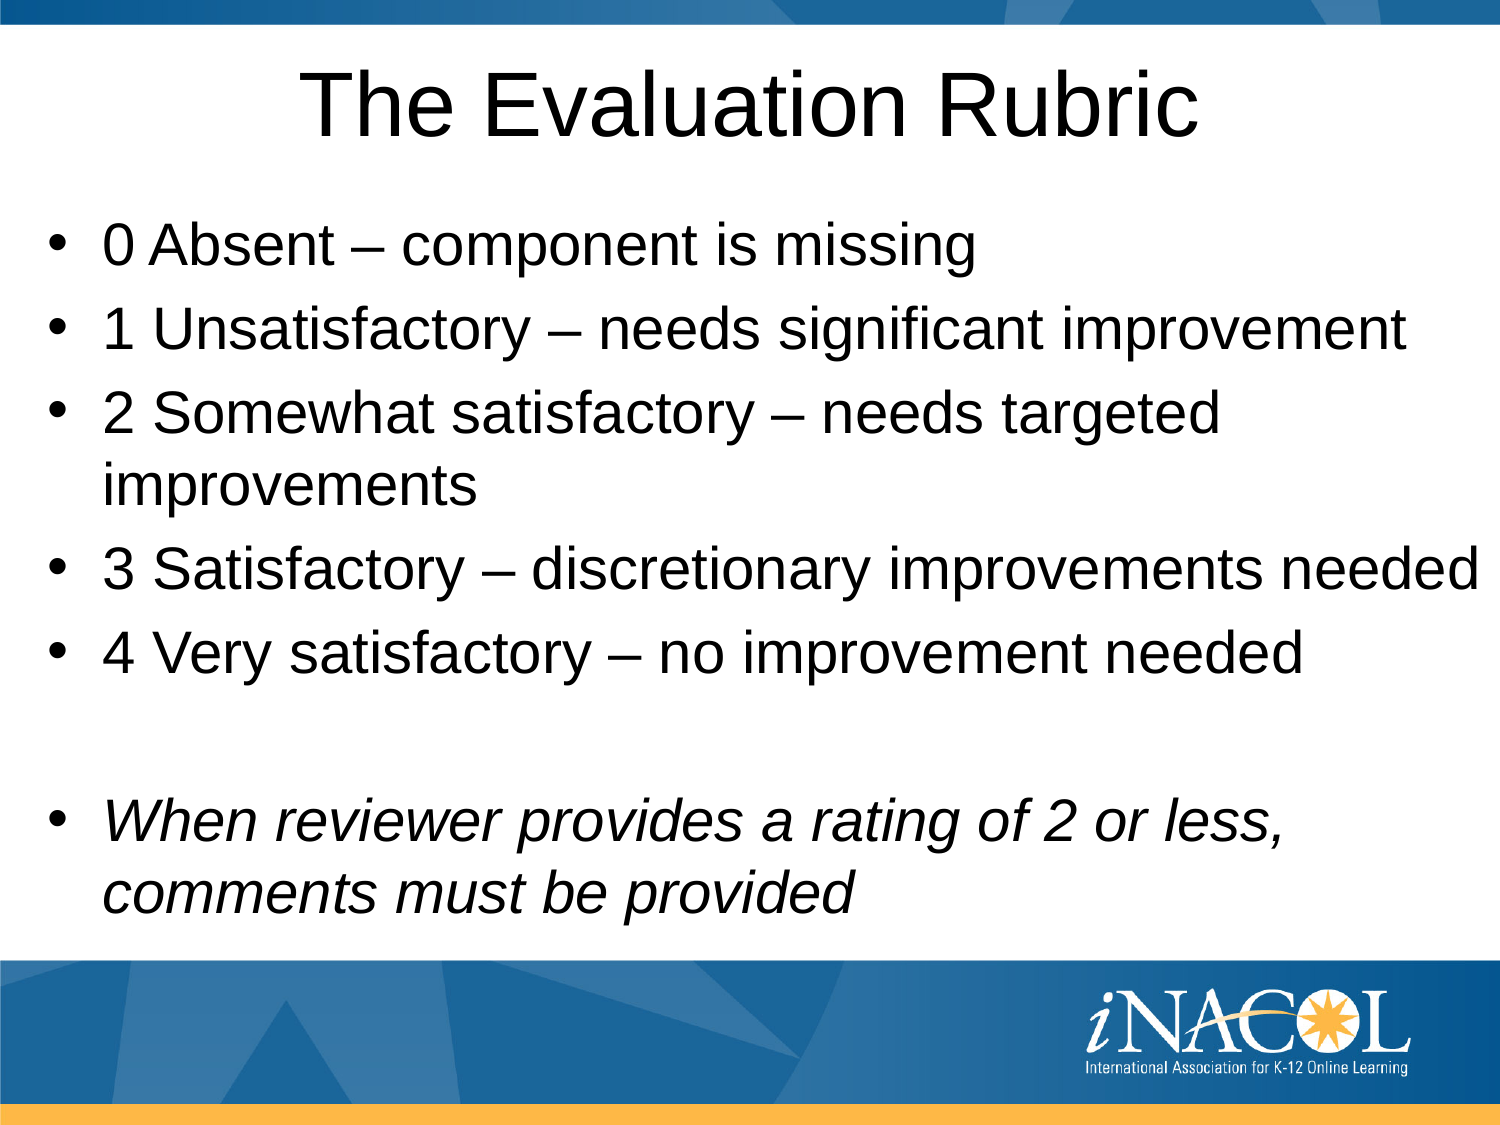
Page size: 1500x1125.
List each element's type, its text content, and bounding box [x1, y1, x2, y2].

picture [0, 213, 1500, 1125]
title The Evaluation Rubric [0, 37, 1500, 213]
picture [0, 0, 1500, 37]
list 0 Absent – component is missing 1 Unsatisfactory – needs significant improvement 2 Somewhat satisfactory – needs targeted improvements 3 Satisfactory – discretionary improvements needed 4 Very satisfactory – no improvement needed When reviewer provides a rating of 2 or less, comments must be provided [32, 197, 1500, 948]
